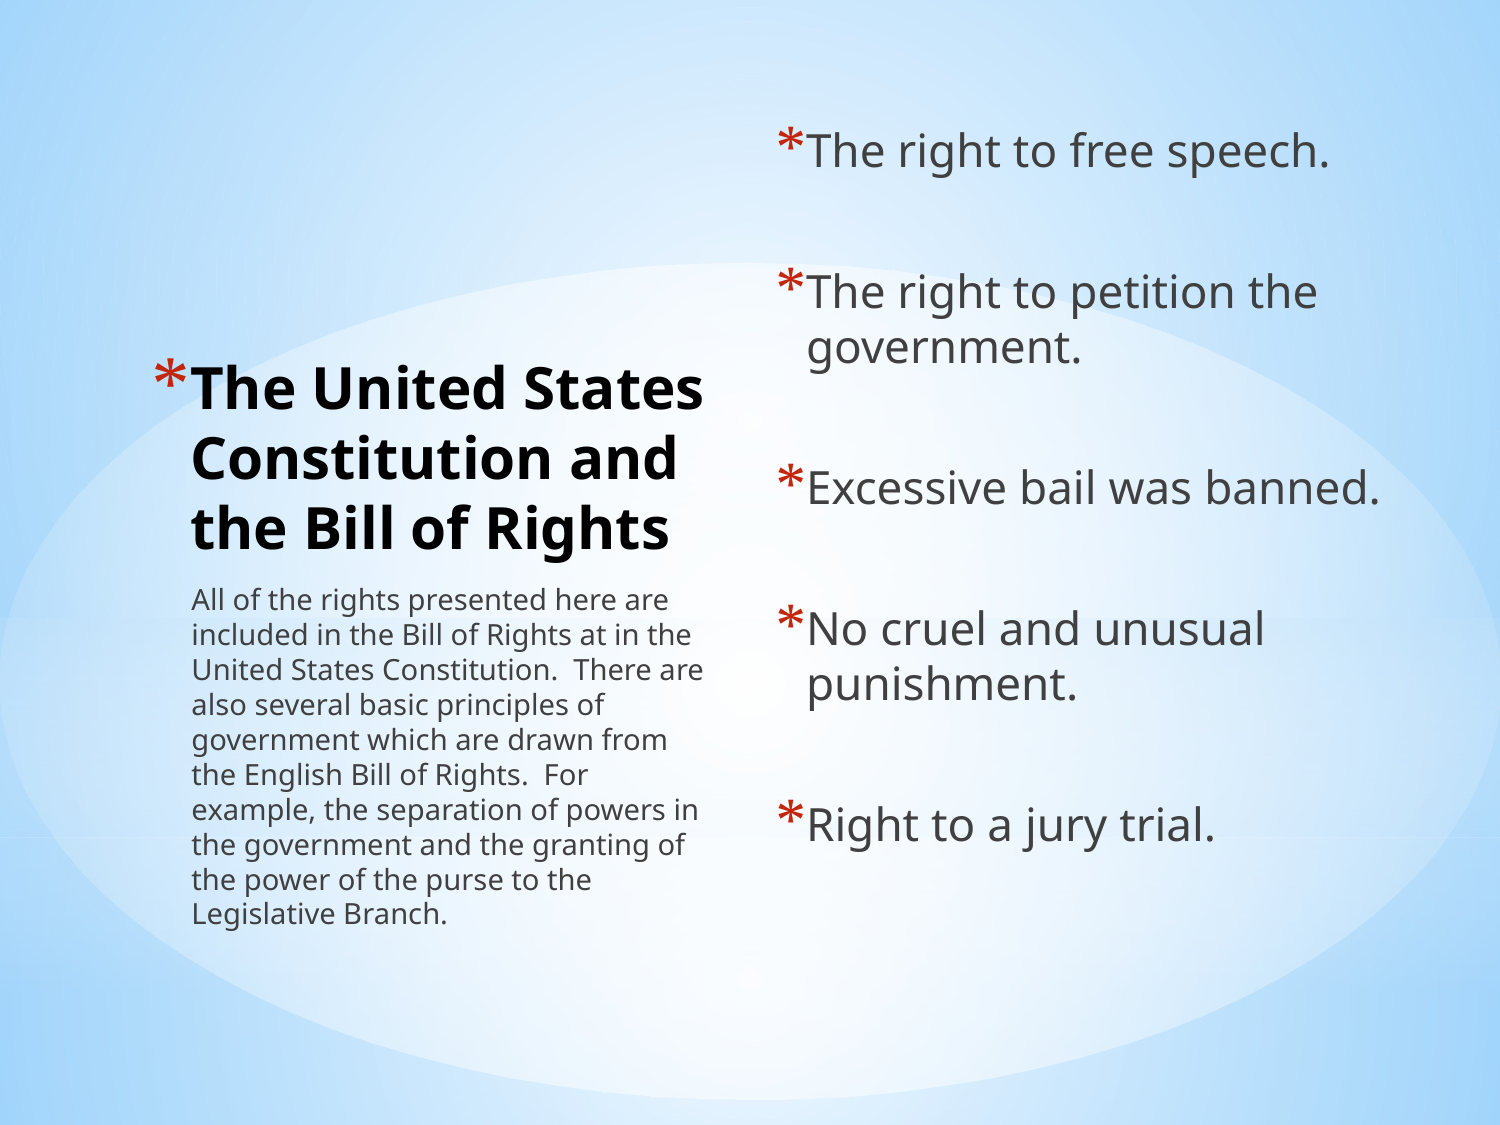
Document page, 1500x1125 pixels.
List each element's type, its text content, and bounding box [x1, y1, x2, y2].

list All of the rights presented here are included in the Bill of Rights at in the United States Constitution. There are also several basic principles of government which are drawn from the English Bill of Rights. For example, the separation of powers in the government and the granting of the power of the purse to the Legislative Branch. [176, 573, 733, 925]
list The right to free speech. The right to petition the government. Excessive bail was banned. No cruel and unusual punishment. Right to a jury trial. [753, 120, 1413, 923]
title The United States Constitution and the Bill of Rights [137, 362, 735, 569]
